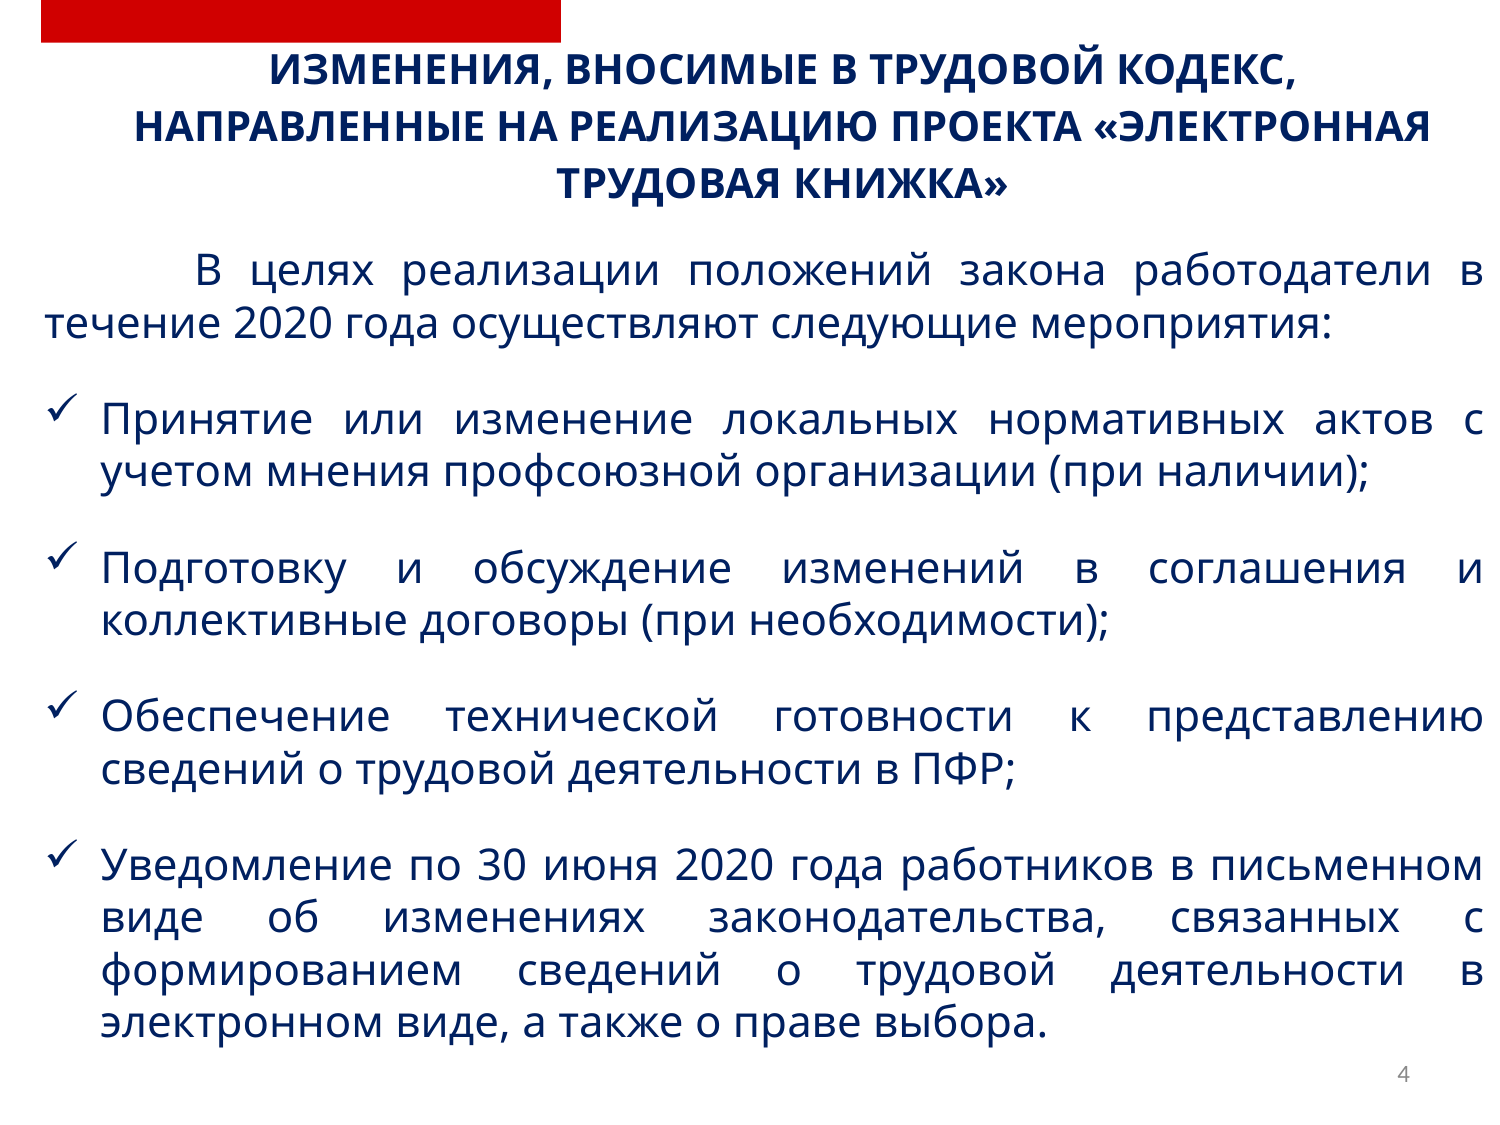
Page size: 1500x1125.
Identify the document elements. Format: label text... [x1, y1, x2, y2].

text_box [39, 0, 112, 45]
table_header ИЗМЕНЕНИЯ, ВНОСИМЫЕ В ТРУДОВОЙ КОДЕКС, НАПРАВЛЕННЫЕ НА РЕАЛИЗАЦИЮ ПРОЕКТА «ЭЛЕКТРОННАЯ ТРУДОВАЯ КНИЖКА» [112, 0, 1454, 219]
list В целях реализации положений закона работодатели в течение 2020 года осуществляют следующие мероприятия: Принятие или изменение локальных нормативных актов с учетом мнения профсоюзной организации (при наличии); Подготовку и обсуждение изменений в соглашения и коллективные договоры (при необходимости); Обеспечение технической готовности к представлению сведений о трудовой деятельности в ПФР; Уведомление по 30 июня 2020 года работников в письменном виде об изменениях законодательства, связанных с формированием сведений о трудовой деятельности в электронном виде, а также о праве выбора. [28, 234, 1500, 1074]
slide_number 4 [1074, 1042, 1425, 1103]
